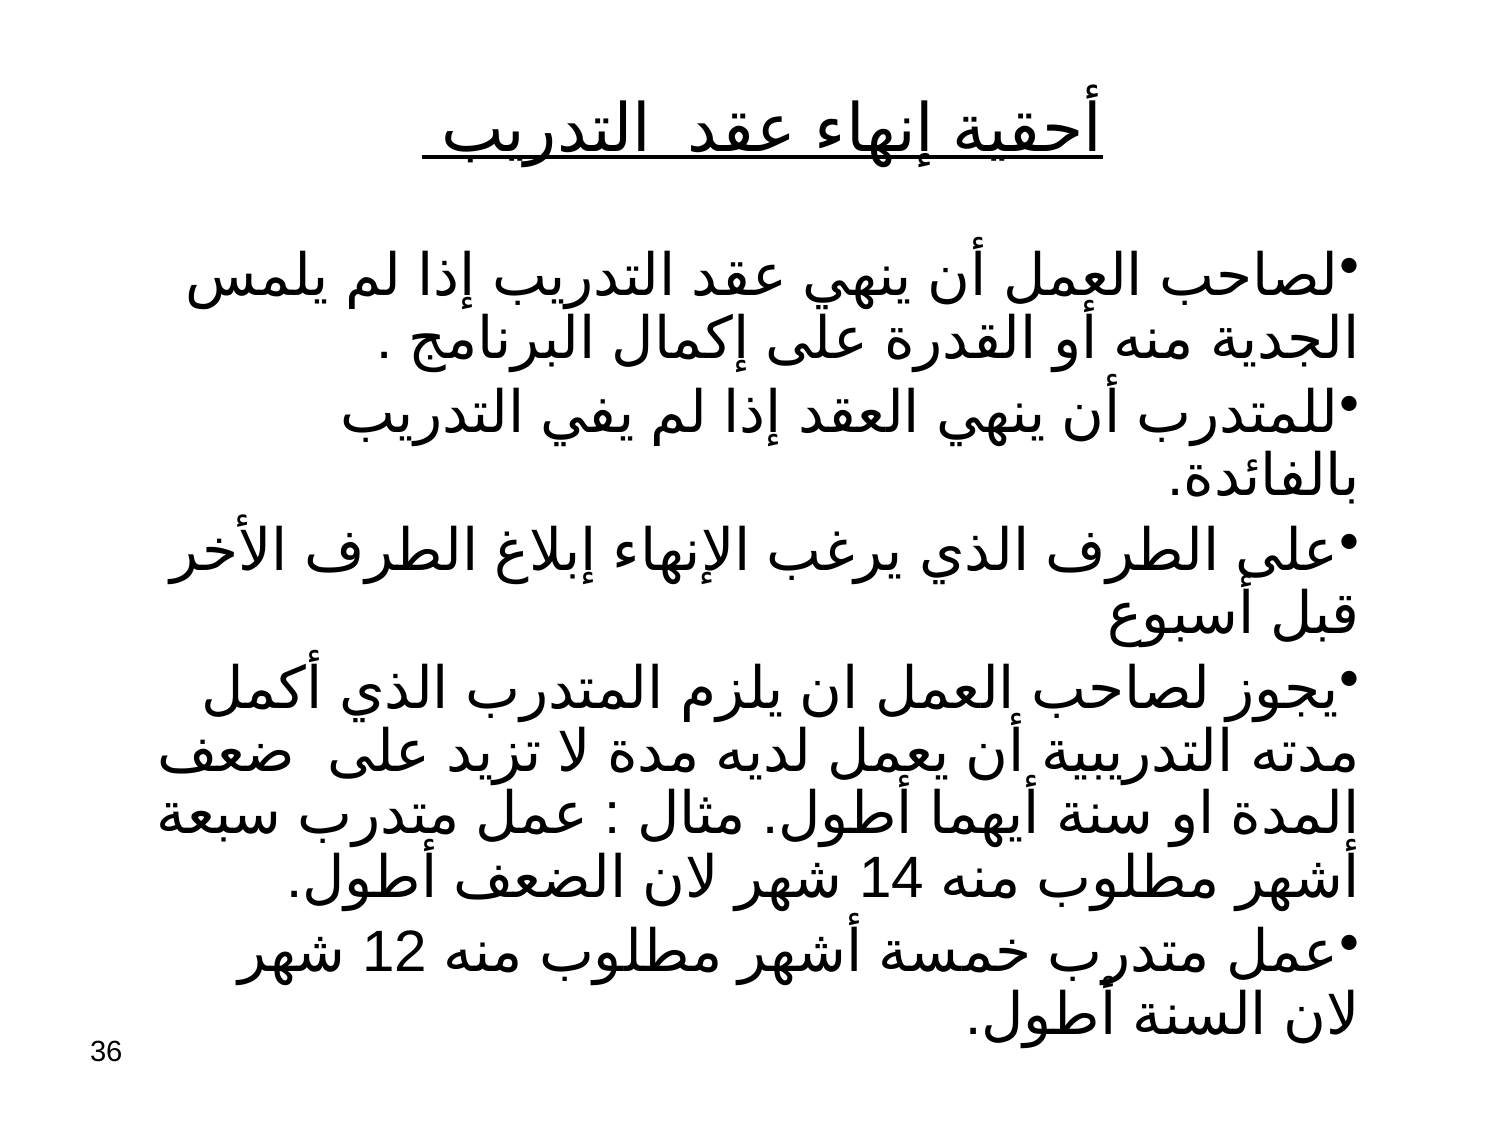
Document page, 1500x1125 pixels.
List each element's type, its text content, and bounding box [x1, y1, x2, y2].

slide_number 36 [74, 1024, 426, 1103]
subtitle لصاحب العمل أن ينهي عقد التدريب إذا لم يلمس الجدية منه أو القدرة على إكمال البرنامج . للمتدرب أن ينهي العقد إذا لم يفي التدريب بالفائدة. على الطرف الذي يرغب الإنهاء إبلاغ الطرف الأخر قبل أسبوع يجوز لصاحب العمل ان يلزم المتدرب الذي أكمل مدته التدريبية أن يعمل لديه مدة لا تزيد على ضعف المدة او سنة أيهما أطول. مثال : عمل متدرب سبعة أشهر مطلوب منه 14 شهر لان الضعف أطول. عمل متدرب خمسة أشهر مطلوب منه 12 شهر لان السنة أطول. [137, 237, 1376, 988]
title أحقية إنهاء عقد التدريب [124, 74, 1401, 176]
